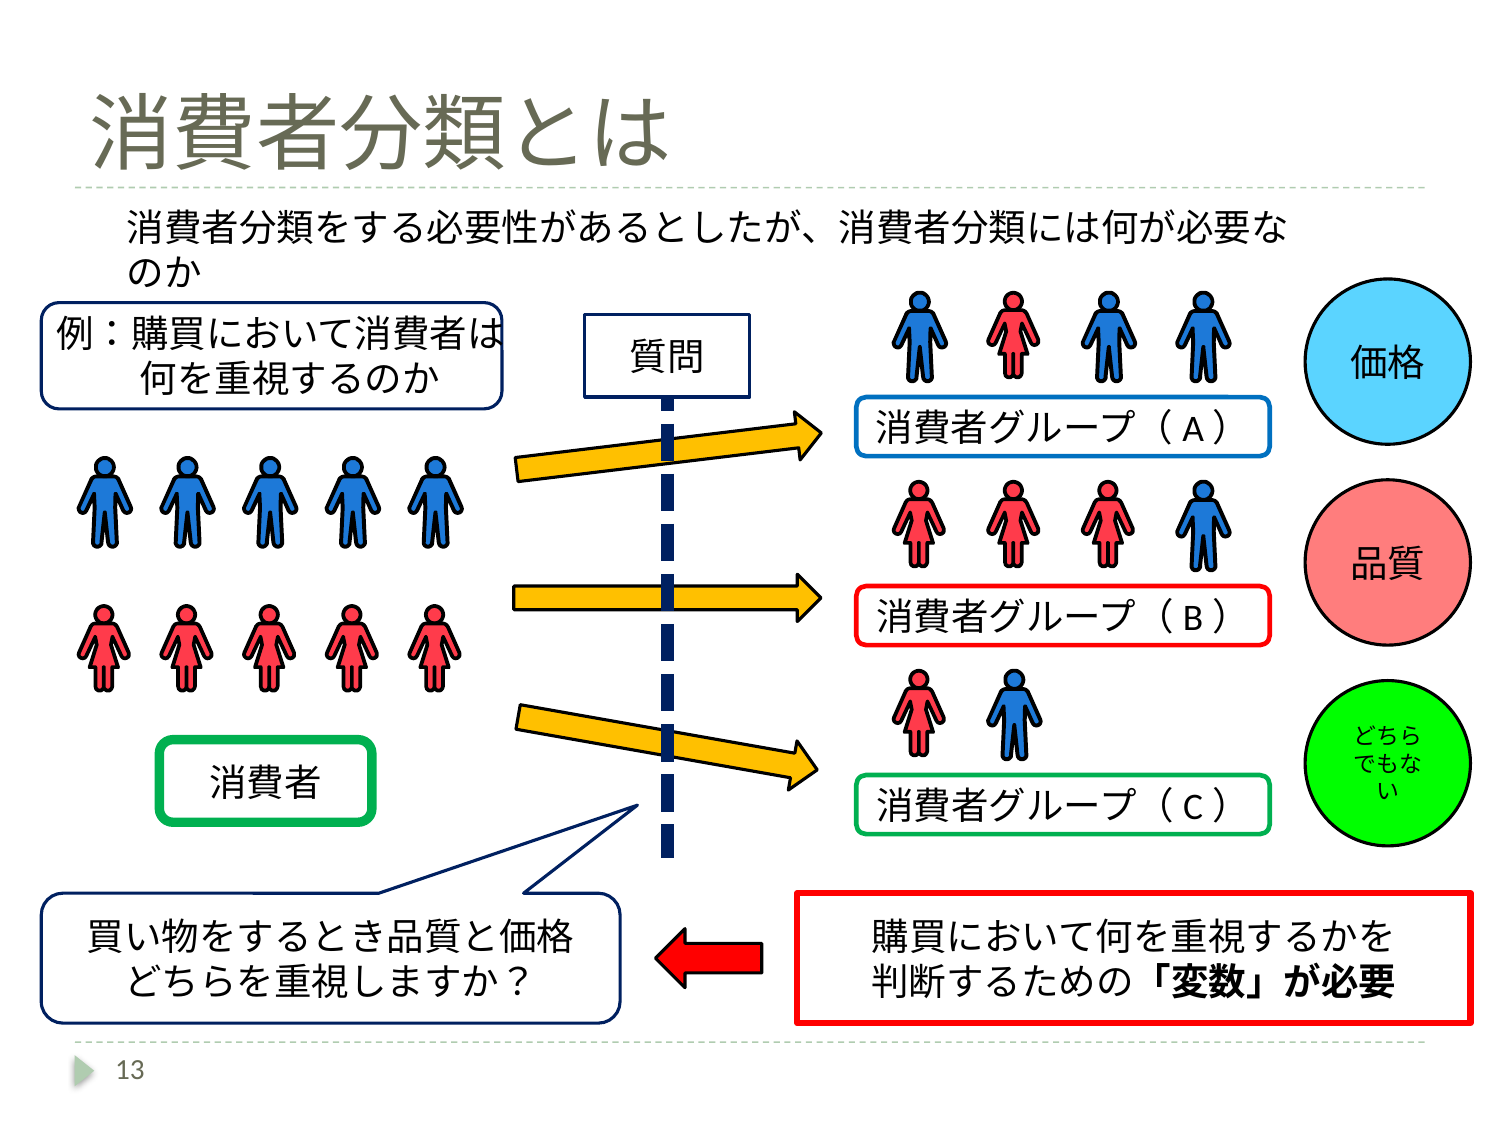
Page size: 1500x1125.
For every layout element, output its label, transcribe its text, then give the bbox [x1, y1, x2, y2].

text_box 消費者分類をする必要性があるとしたが、消費者分類には何が必要なのか [112, 196, 1329, 301]
text_box [514, 703, 661, 757]
text_box 買い物をするとき品質と価格 どちらを重視しますか？ [39, 803, 639, 1025]
text_box [672, 410, 823, 465]
picture [76, 603, 131, 693]
text_box 購買において何を重視するかを 判断するための「変数」が必要 [796, 892, 1472, 1025]
text_box 消費者 [157, 738, 374, 824]
picture [324, 603, 379, 693]
picture [159, 603, 214, 693]
text_box [654, 927, 764, 990]
picture [407, 603, 462, 693]
text_box [672, 572, 823, 623]
picture [407, 455, 465, 549]
picture [76, 455, 134, 549]
text_box 品質 [1303, 478, 1473, 647]
text_box どちらでもない [1303, 678, 1473, 848]
title 消費者分類とは [75, 24, 1425, 188]
slide_number 13 [100, 1042, 426, 1103]
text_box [856, 290, 1270, 457]
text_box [856, 479, 1270, 646]
picture [324, 455, 382, 549]
picture [159, 455, 216, 549]
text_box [856, 668, 1270, 835]
text_box [674, 730, 819, 792]
text_box [513, 438, 662, 484]
picture [241, 455, 299, 549]
text_box [512, 584, 662, 612]
text_box 価格 [1303, 277, 1473, 446]
text_box 質問 [583, 313, 751, 399]
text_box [41, 302, 526, 410]
picture [241, 603, 297, 693]
